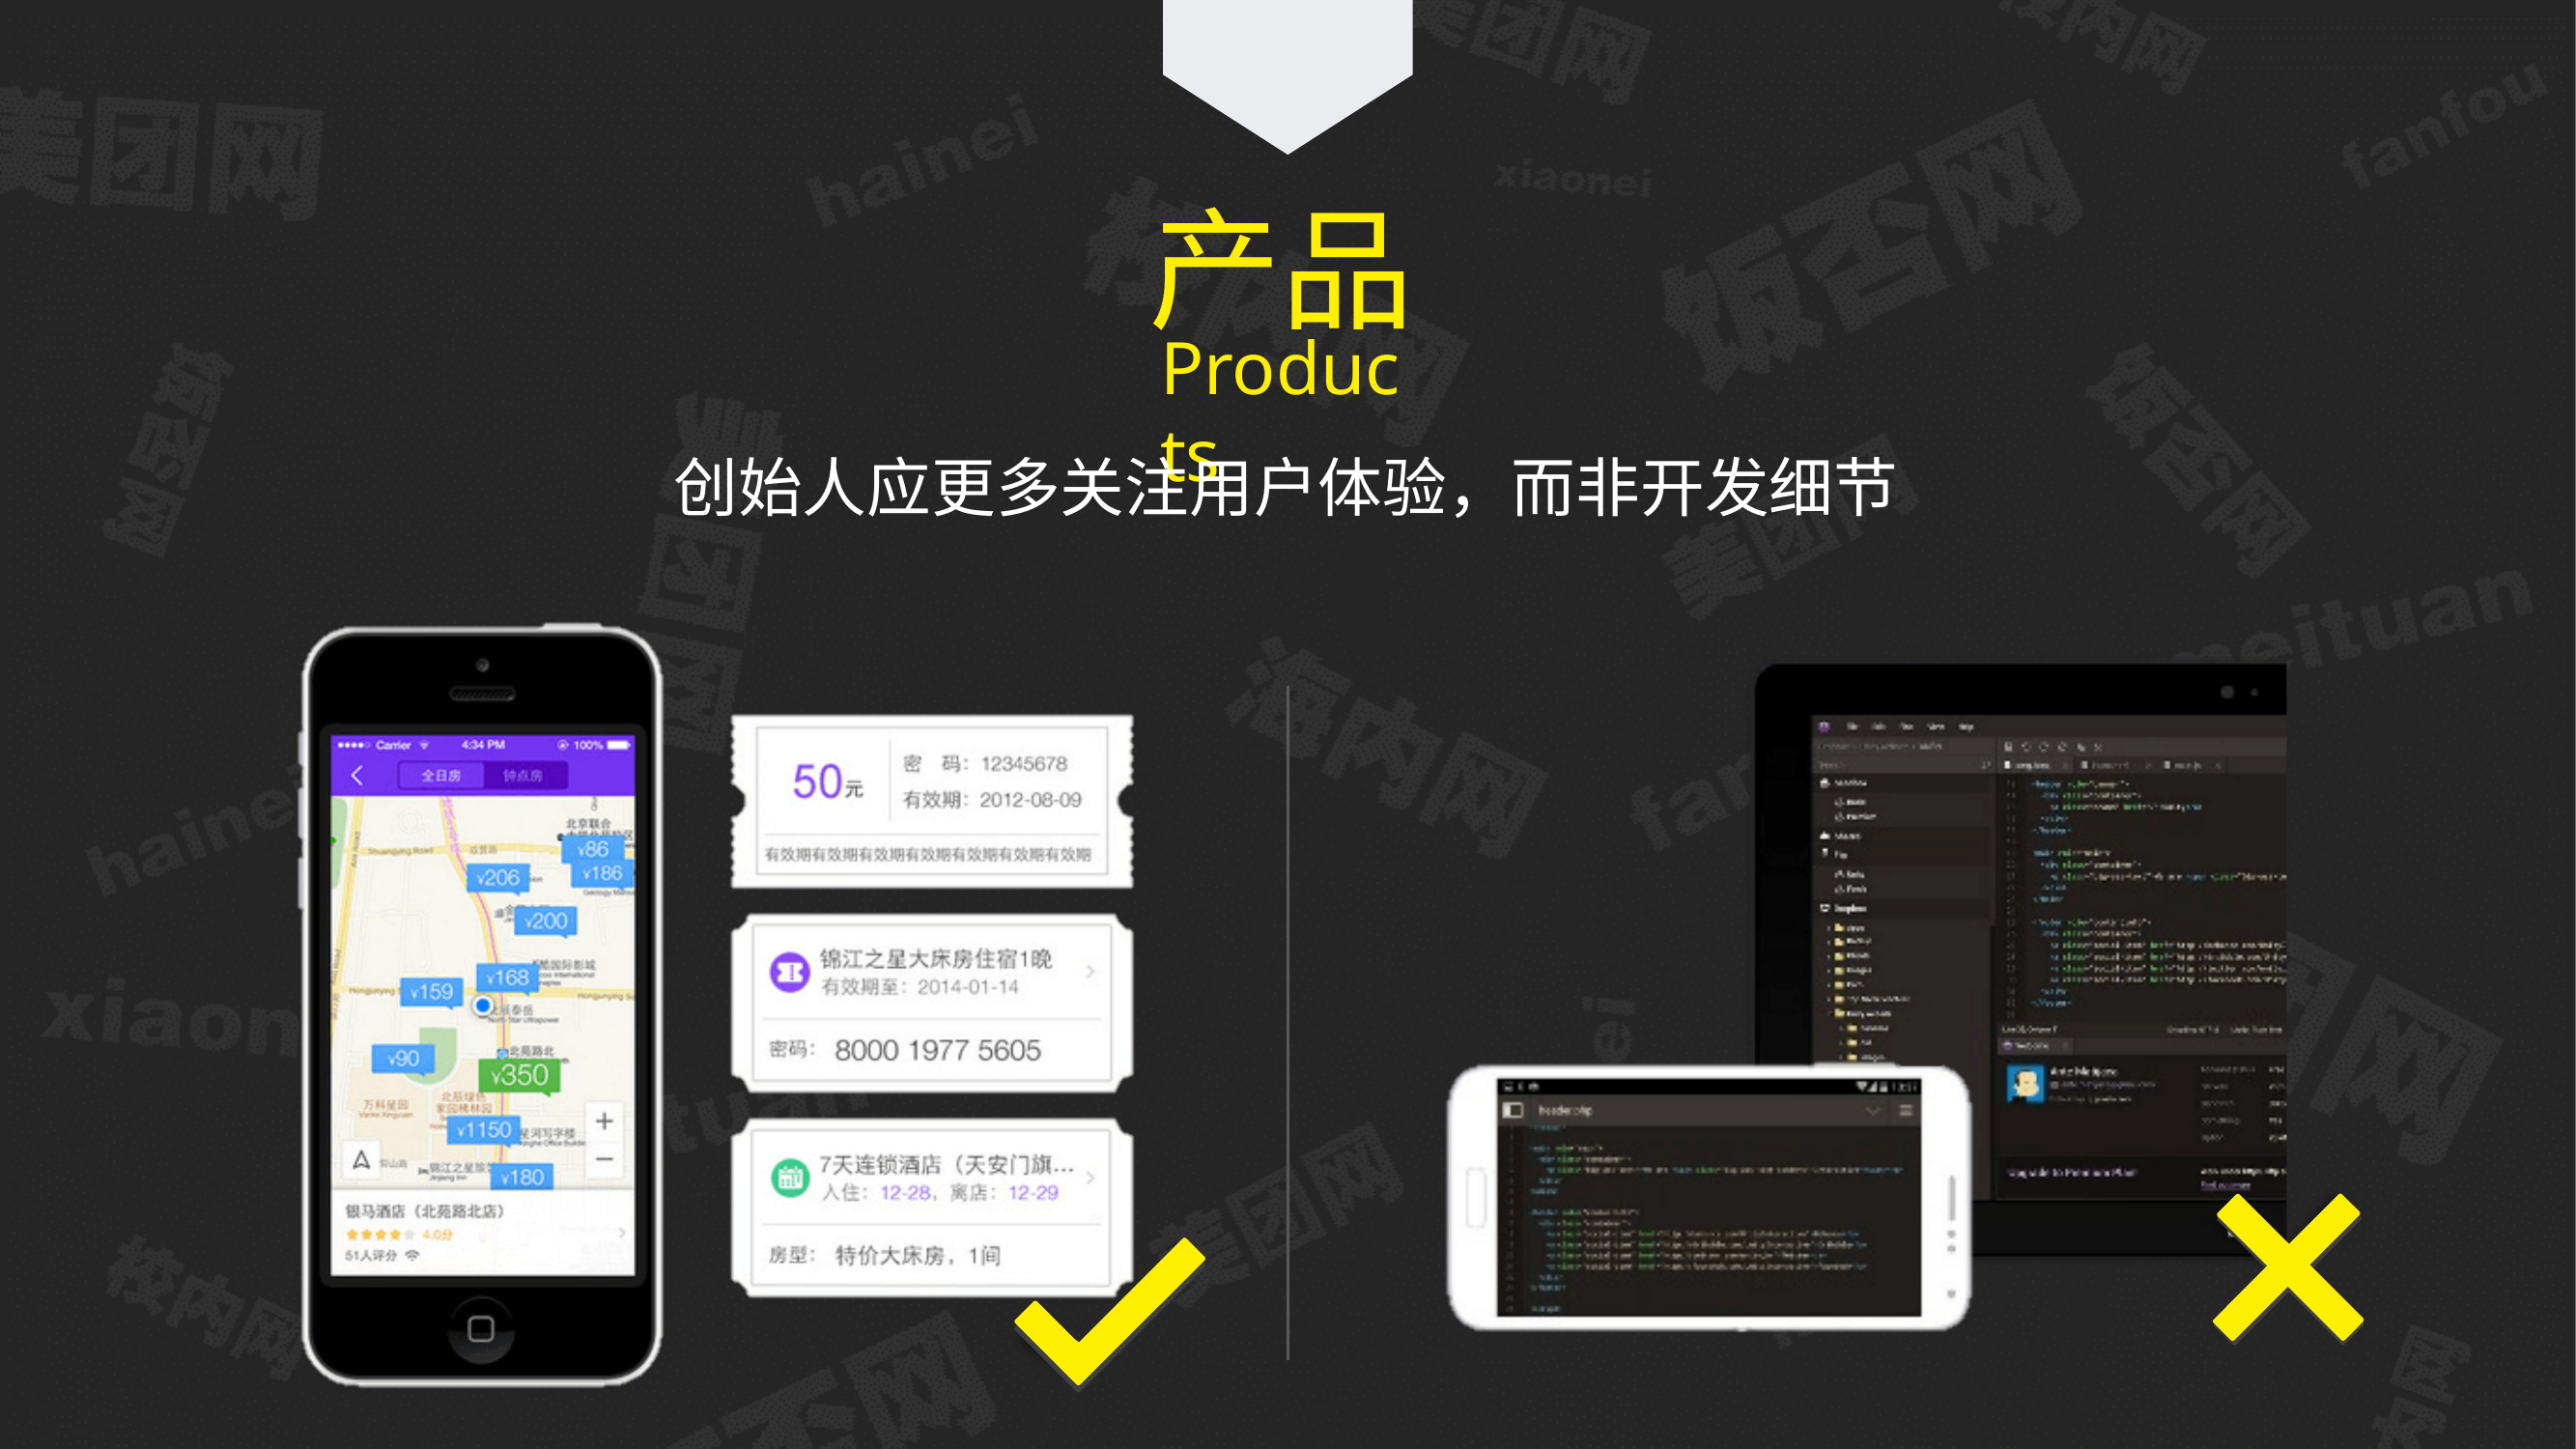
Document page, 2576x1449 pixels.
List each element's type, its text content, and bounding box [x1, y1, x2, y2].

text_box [1024, 1295, 1222, 1396]
text_box 产品 [1134, 179, 1430, 354]
picture [0, 0, 2576, 1449]
text_box Products [1146, 354, 1430, 440]
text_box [2195, 1177, 2378, 1362]
text_box [1162, 0, 1414, 156]
text_box 创始人应更多关注用户体验，而非开发细节 [599, 440, 1973, 531]
